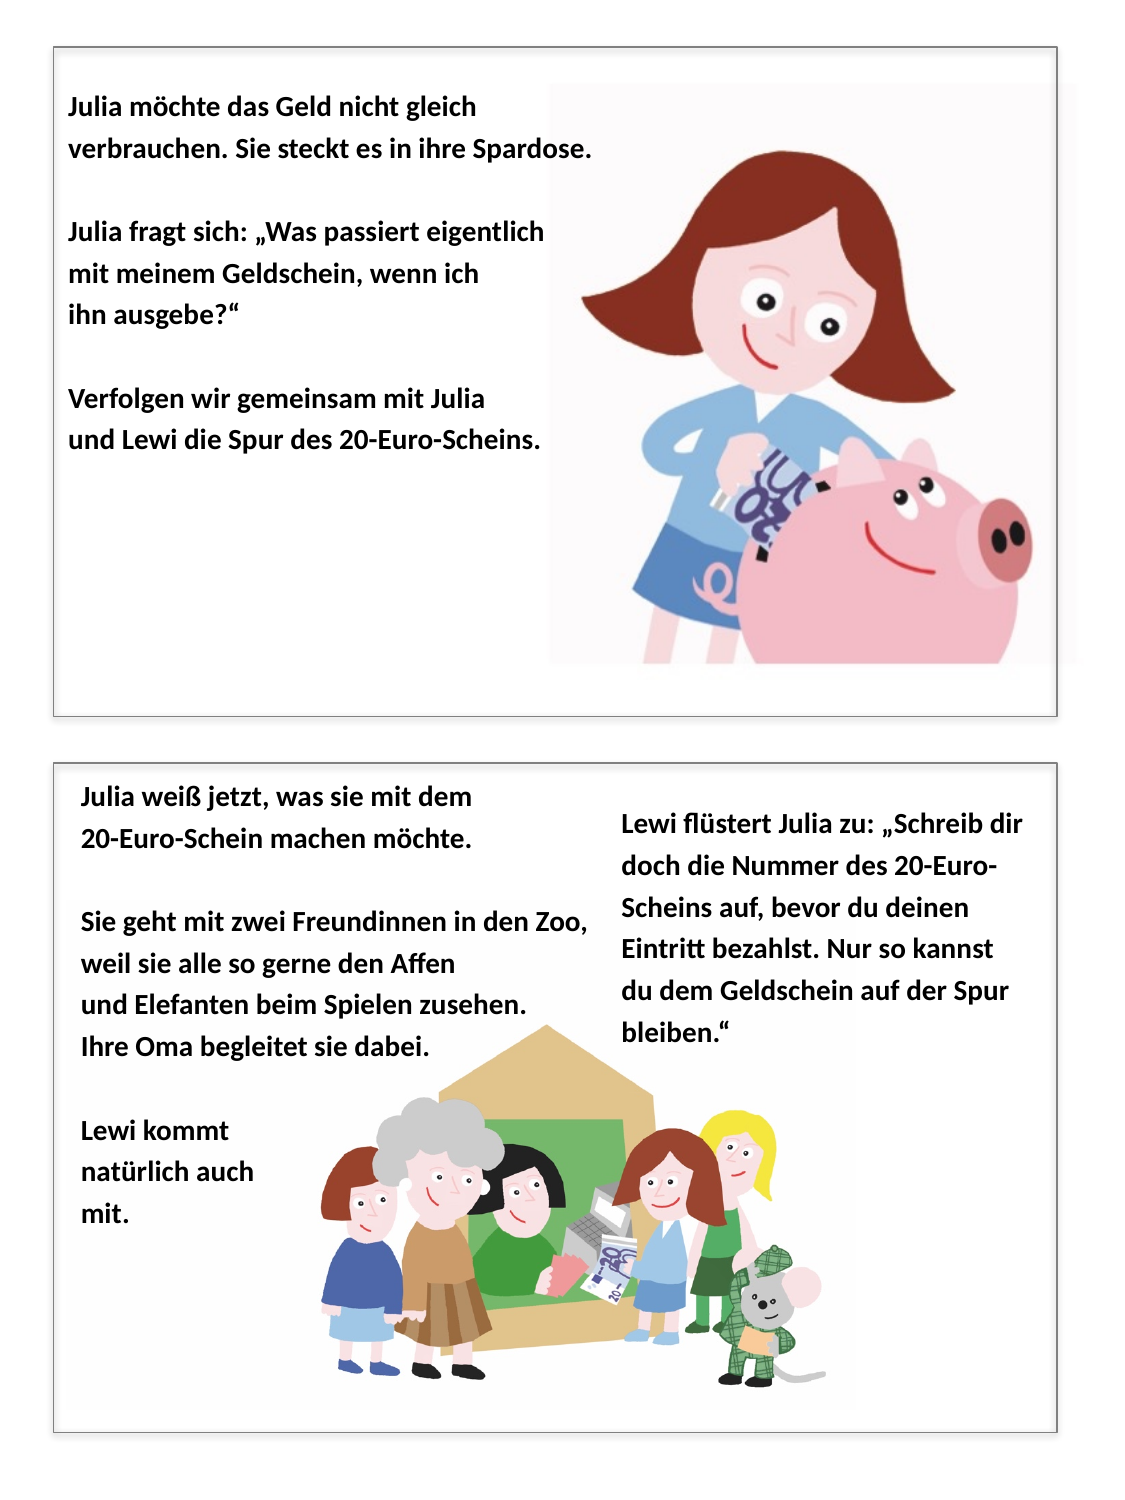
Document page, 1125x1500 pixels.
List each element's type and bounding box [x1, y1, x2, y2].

text_box [53, 46, 334, 717]
text_box [53, 762, 1058, 1433]
picture [339, 0, 1098, 717]
picture [65, 900, 856, 1411]
